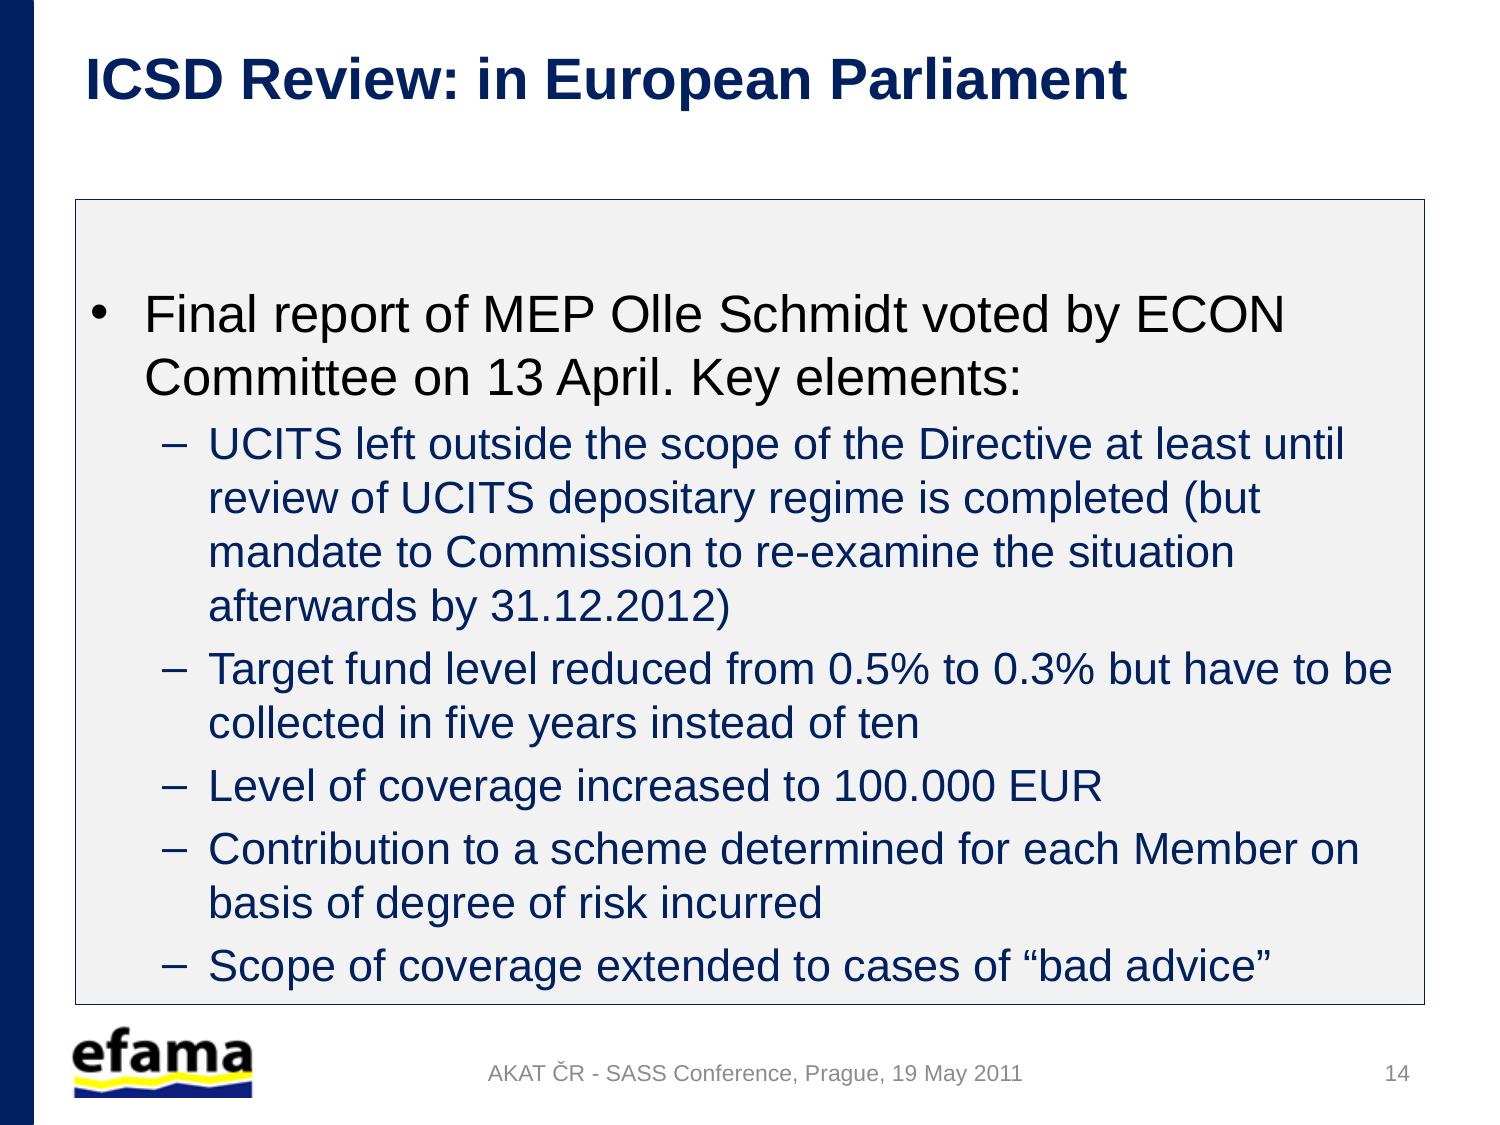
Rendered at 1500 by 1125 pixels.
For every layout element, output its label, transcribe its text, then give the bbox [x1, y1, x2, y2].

picture [70, 1019, 257, 1098]
list Final report of MEP Olle Schmidt voted by ECON Committee on 13 April. Key elements: UCITS left outside the scope of the Directive at least until review of UCITS depositary regime is completed (but mandate to Commission to re-examine the situation afterwards by 31.12.2012) Target fund level reduced from 0.5% to 0.3% but have to be collected in five years instead of ten Level of coverage increased to 100.000 EUR Contribution to a scheme determined for each Member on basis of degree of risk incurred Scope of coverage extended to cases of “bad advice” [75, 199, 1425, 1005]
title ICSD Review: in European Parliament [70, 0, 1421, 153]
footer AKAT ČR - SASS Conference, Prague, 19 May 2011 [395, 1042, 1117, 1103]
slide_number 14 [1117, 1042, 1425, 1103]
